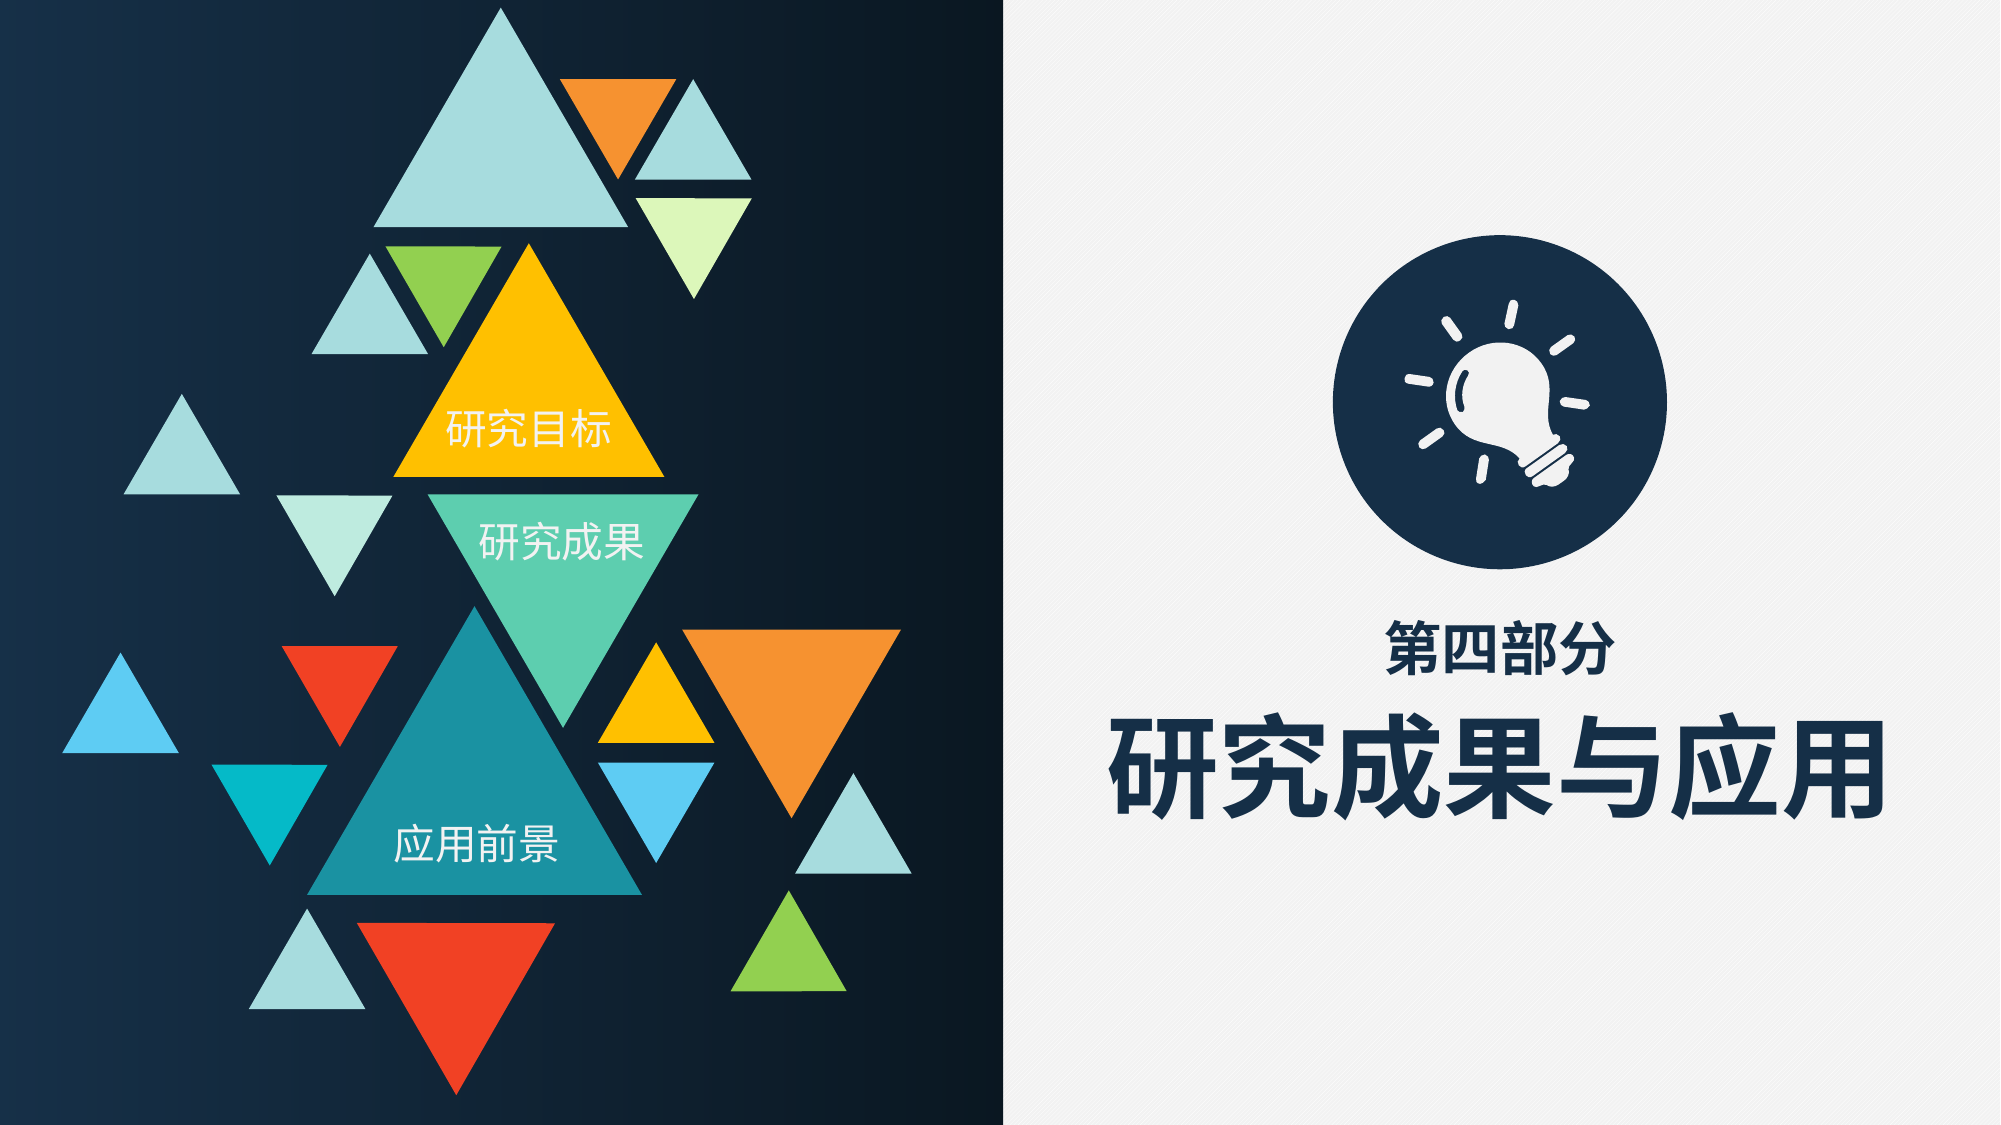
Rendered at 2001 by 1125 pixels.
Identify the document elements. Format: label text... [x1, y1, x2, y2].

text_box [680, 628, 903, 821]
text_box [121, 391, 242, 496]
text_box [596, 761, 717, 866]
text_box [728, 888, 849, 993]
text_box [439, 241, 619, 395]
text_box [633, 197, 754, 302]
text_box [557, 77, 679, 182]
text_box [1332, 235, 1667, 570]
text_box [60, 650, 181, 755]
text_box [247, 906, 368, 1011]
text_box [309, 251, 430, 356]
text_box [209, 763, 330, 868]
text_box 第四部分 [1368, 604, 1632, 690]
text_box [354, 921, 557, 1098]
text_box [793, 771, 914, 875]
text_box 研究目标 [430, 395, 628, 460]
text_box [274, 494, 395, 599]
text_box [596, 640, 717, 744]
text_box [383, 245, 504, 350]
text_box [391, 411, 667, 478]
text_box [633, 77, 754, 181]
text_box [425, 493, 701, 562]
text_box 研究成果与应用 [1091, 689, 1909, 840]
text_box [305, 604, 644, 896]
text_box [279, 644, 400, 750]
text_box 应用前景 [378, 810, 576, 876]
text_box [371, 5, 630, 229]
text_box [472, 574, 654, 730]
text_box 研究成果 [463, 508, 661, 574]
